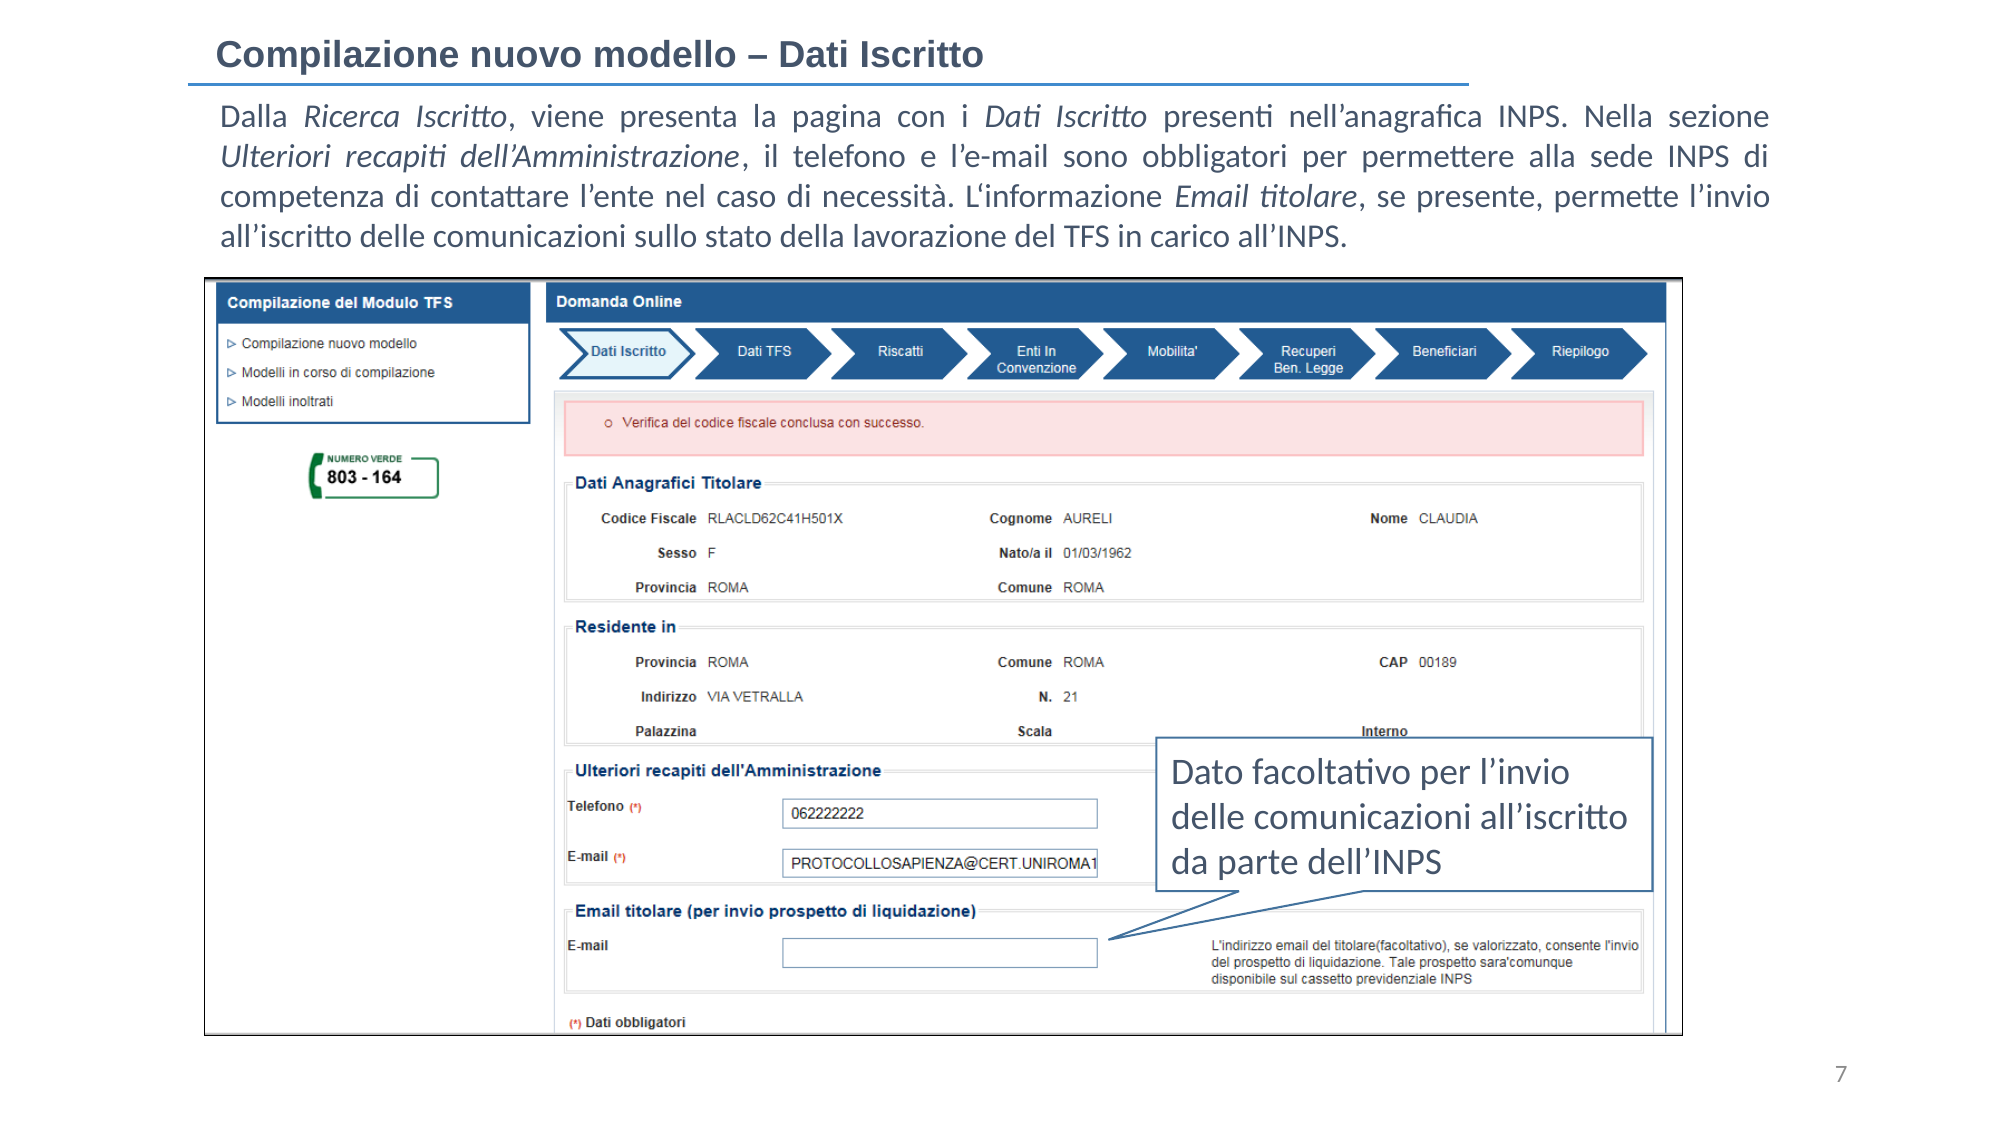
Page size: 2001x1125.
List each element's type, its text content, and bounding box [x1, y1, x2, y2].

text_box Dalla Ricerca Iscritto, viene presenta la pagina con i Dati Iscritto presenti nell’anagrafica INPS. Nella sezione Ulteriori recapiti dell’Amministrazione, il telefono e l’e-mail sono obbligatori per permettere alla sede INPS di competenza di contattare l’ente nel caso di necessità. L‘informazione Email titolare, se presente, permette l’invio all’iscritto delle comunicazioni sullo stato della lavorazione del TFS in carico all’INPS. [205, 87, 1786, 322]
picture [205, 278, 1682, 1035]
slide_number 7 [1412, 1042, 1863, 1103]
text_box Compilazione nuovo modello – Dati Iscritto [200, 22, 1001, 83]
